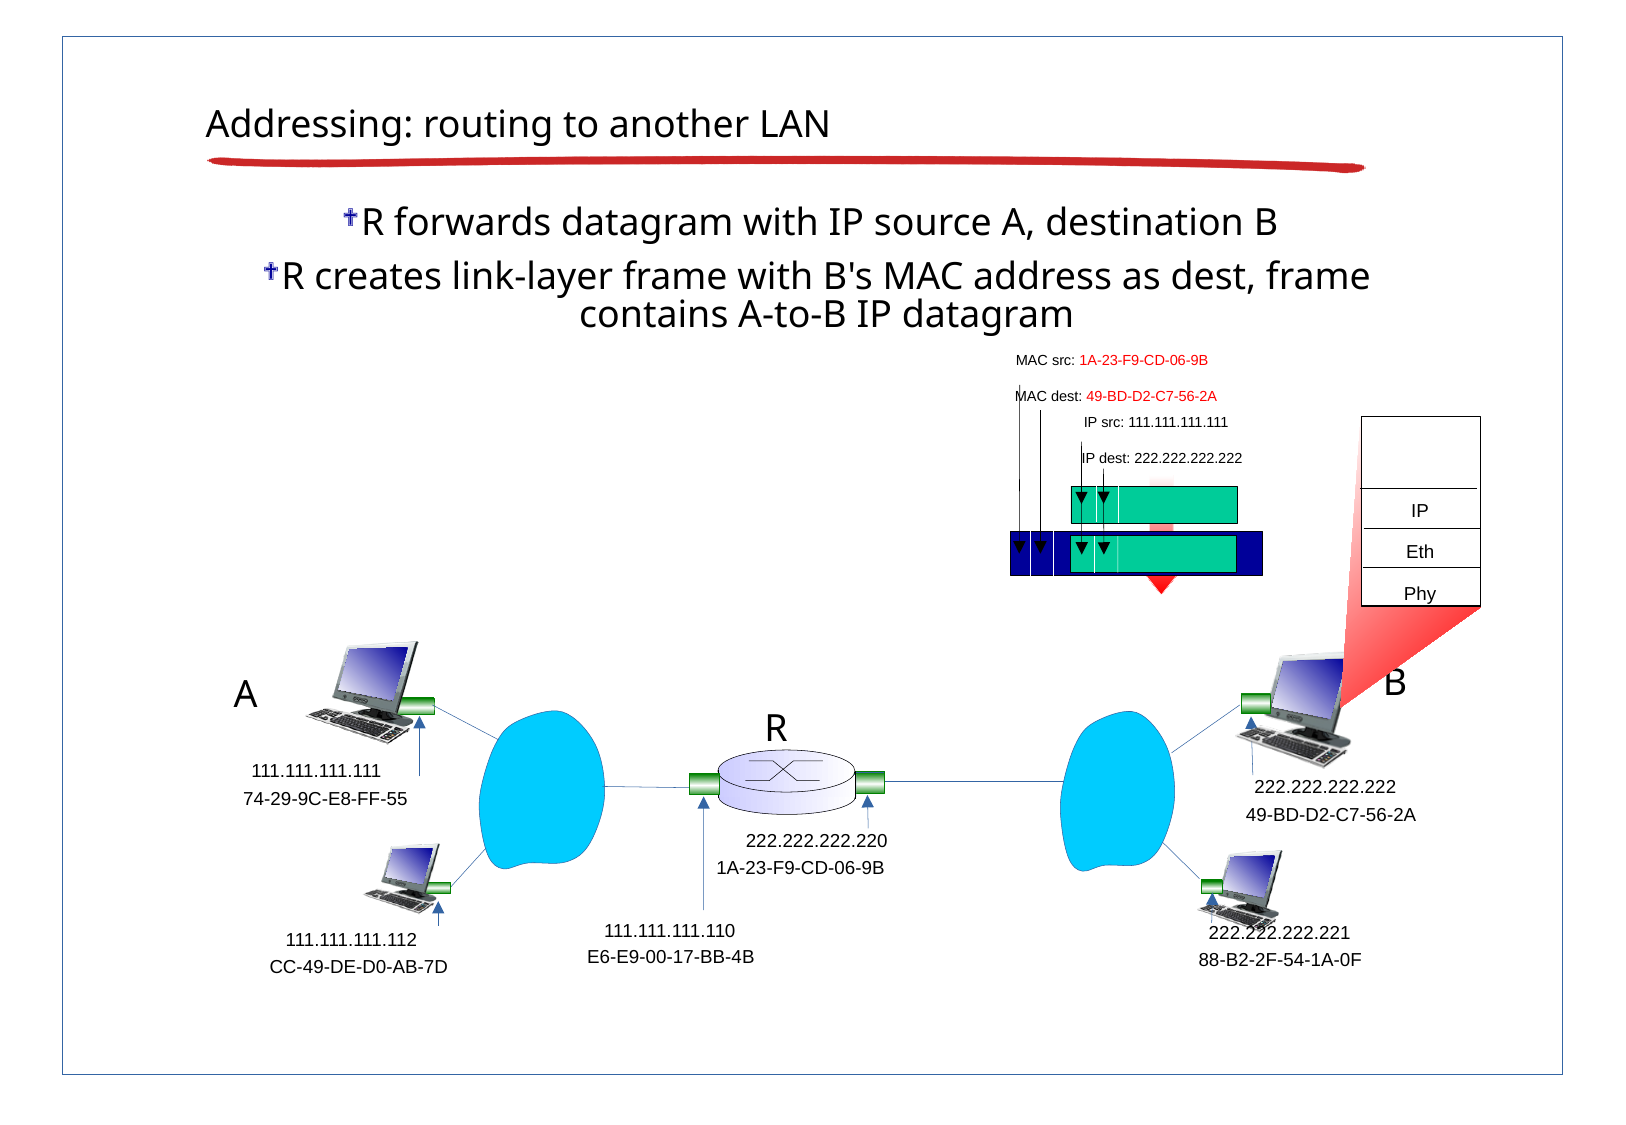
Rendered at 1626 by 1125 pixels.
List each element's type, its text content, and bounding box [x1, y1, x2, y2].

text_box [62, 36, 1563, 1075]
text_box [580, 913, 760, 996]
text_box R creates link-layer frame with B's MAC address as dest, frame contains A-to-B IP datagram [228, 254, 1406, 341]
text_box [688, 749, 885, 815]
text_box 1A-23-F9-CD-06-9B [705, 850, 895, 883]
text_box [1206, 646, 1361, 777]
text_box 222.222.222.221 [1191, 916, 1369, 942]
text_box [1236, 769, 1426, 854]
text_box R [759, 699, 786, 749]
picture [201, 151, 1379, 179]
text_box A [228, 665, 256, 720]
text_box [479, 710, 605, 869]
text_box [1340, 411, 1482, 708]
text_box 88-B2-2F-54-1A-0F [1191, 942, 1369, 975]
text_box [998, 345, 1263, 577]
title Addressing: routing to another LAN [200, 35, 1413, 210]
text_box 74-29-9C-E8-FF-55 [230, 782, 420, 815]
text_box [1147, 577, 1176, 595]
text_box 111.111.111.111 [227, 754, 405, 787]
text_box CC-49-DE-D0-AB-7D [264, 950, 454, 983]
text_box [1176, 846, 1285, 938]
text_box 111.111.111.112 [262, 922, 440, 955]
text_box 222.222.222.220 [728, 824, 906, 857]
text_box [1060, 711, 1175, 872]
text_box R forwards datagram with IP source A, destination B [227, 200, 1404, 249]
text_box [278, 635, 435, 752]
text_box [344, 840, 451, 920]
